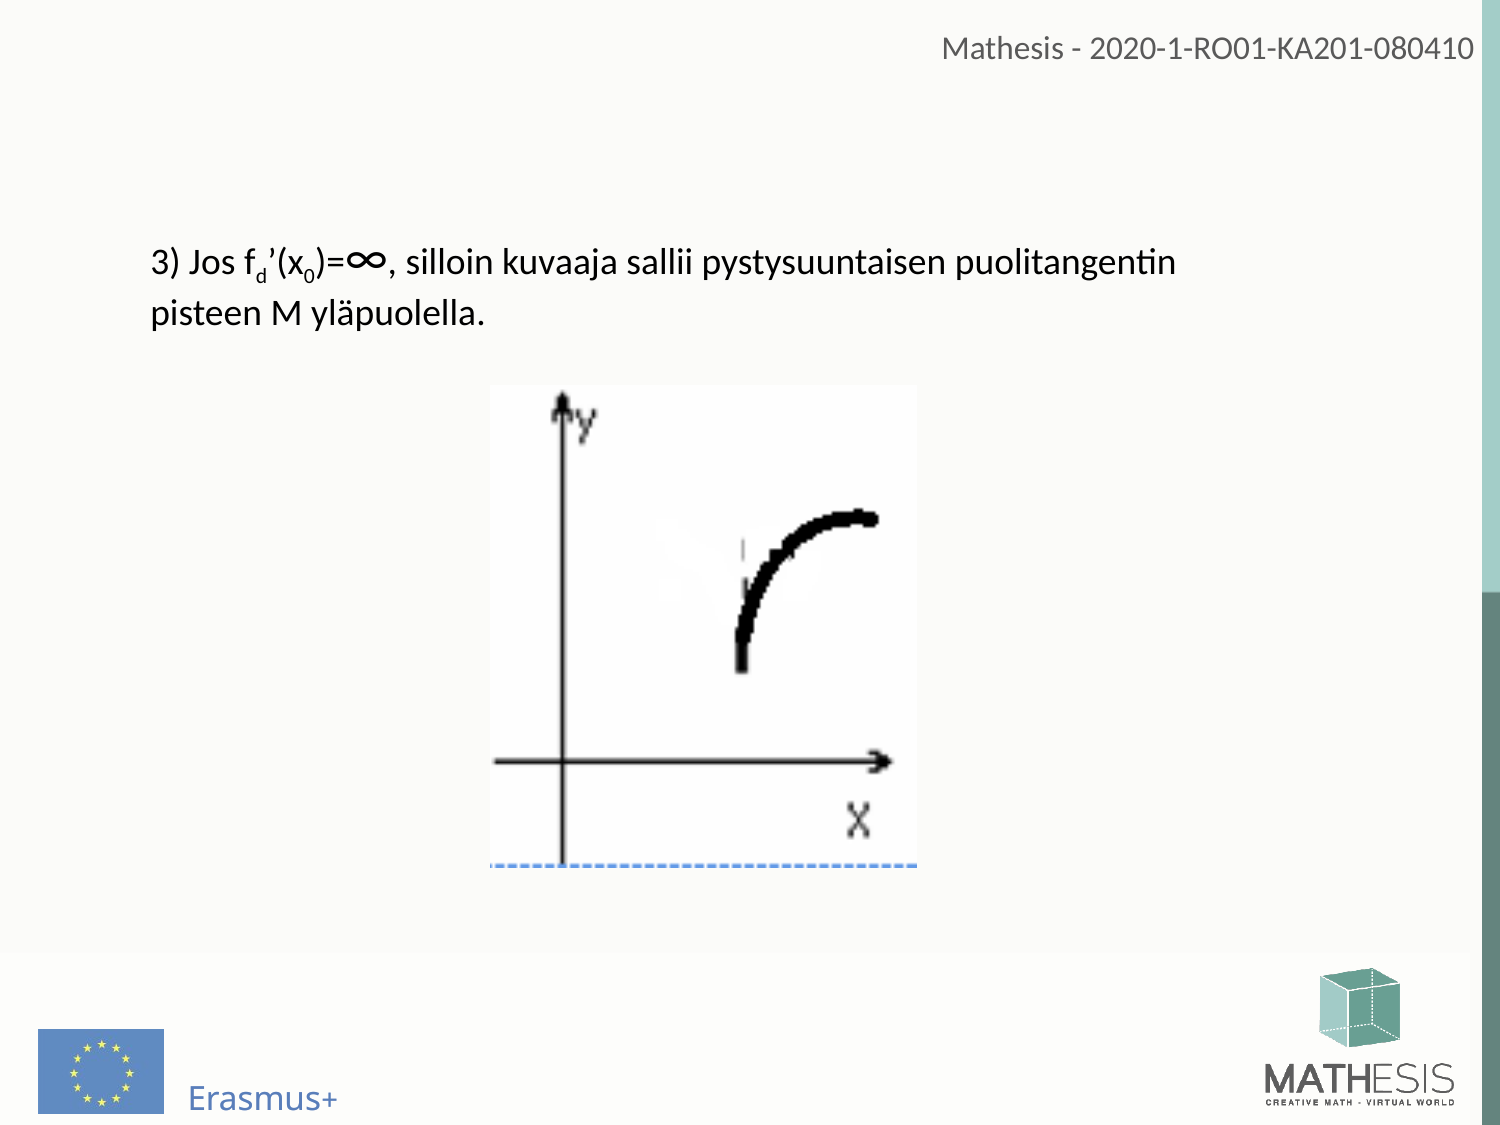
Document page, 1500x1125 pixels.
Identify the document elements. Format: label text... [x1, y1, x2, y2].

picture [489, 385, 917, 868]
text_box 3) Jos fd’(x0)=∞, silloin kuvaaja sallii pystysuuntaisen puolitangentin pisteen M yläpuolella. [135, 216, 1223, 341]
